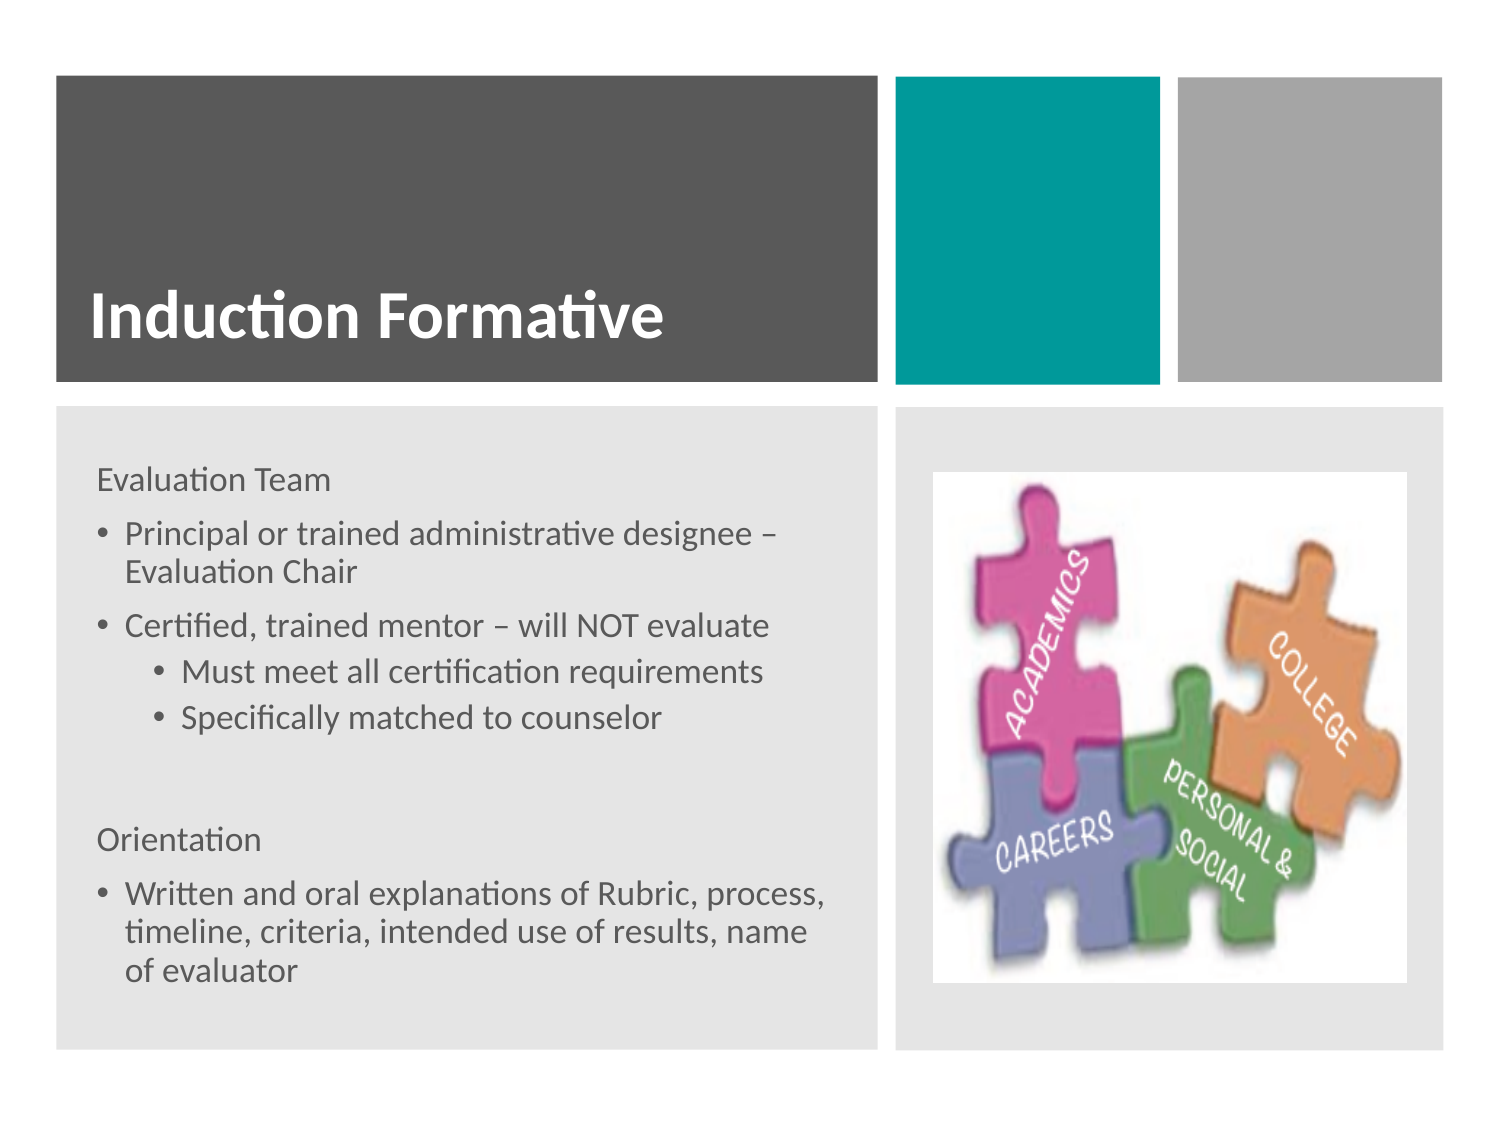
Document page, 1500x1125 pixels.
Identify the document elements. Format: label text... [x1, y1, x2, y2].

text_box [55, 405, 879, 1051]
text_box [895, 406, 1445, 1052]
text_box [895, 76, 1161, 386]
list Evaluation Team Principal or trained administrative designee – Evaluation Chair Certified, trained mentor – will NOT evaluate Must meet all certification requirements Specifically matched to counselor Orientation Written and oral explanations of Rubric, process, timeline, criteria, intended use of results, name of evaluator [96, 445, 840, 1006]
title Induction Formative [89, 119, 840, 354]
picture [932, 472, 1407, 983]
text_box [55, 75, 879, 383]
text_box [1177, 76, 1443, 383]
